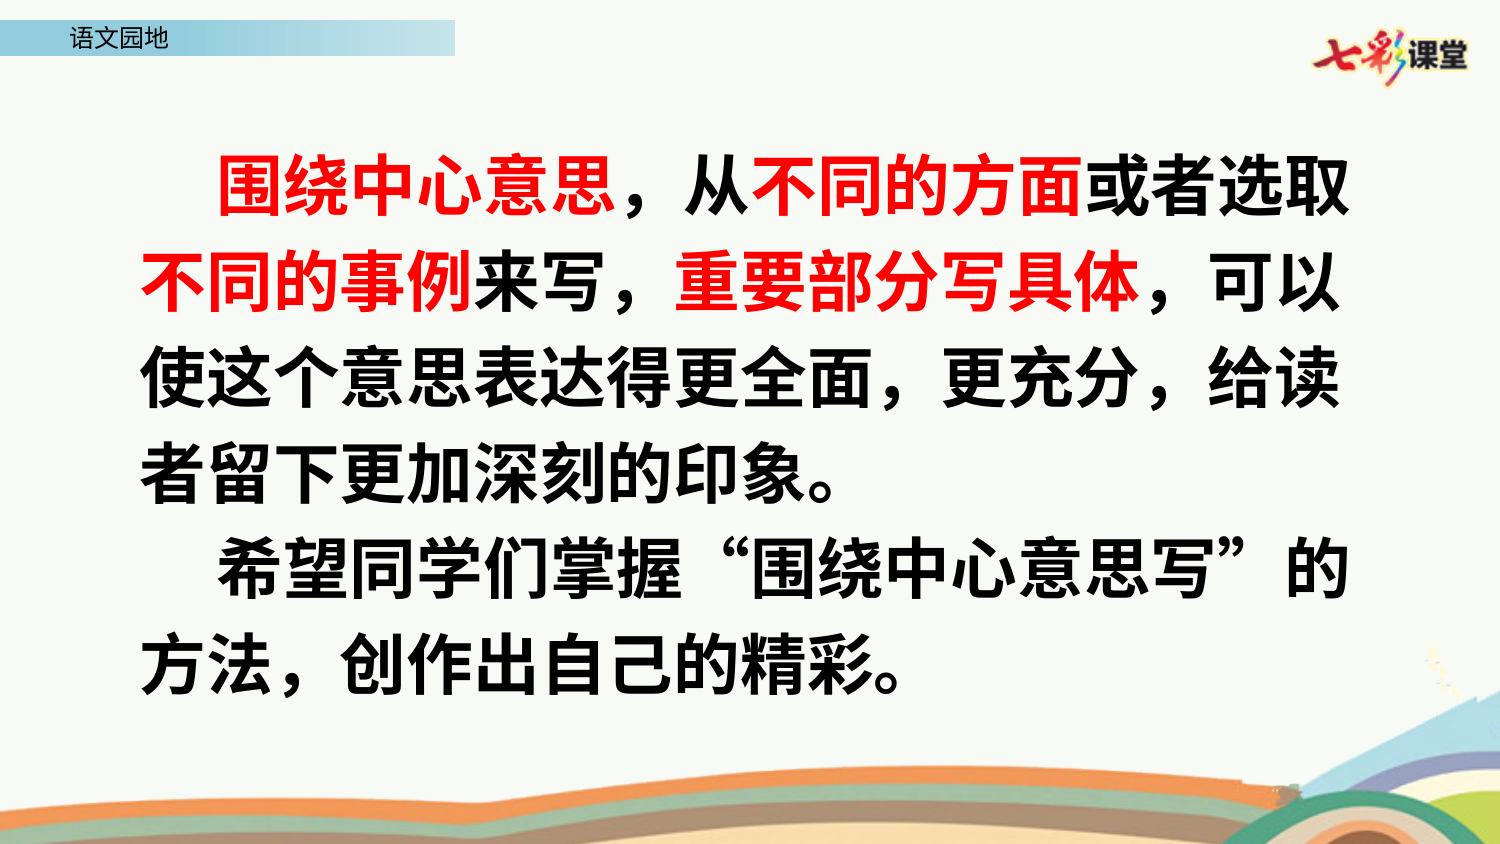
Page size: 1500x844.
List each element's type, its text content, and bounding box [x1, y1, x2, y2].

picture [1308, 14, 1477, 95]
picture [0, 572, 1500, 844]
text_box 围绕中心意思，从不同的方面或者选取不同的事例来写，重要部分写具体，可以使这个意思表达得更全面，更充分，给读者留下更加深刻的印象。 希望同学们掌握“围绕中心意思写”的方法，创作出自己的精彩。 [124, 120, 1377, 711]
